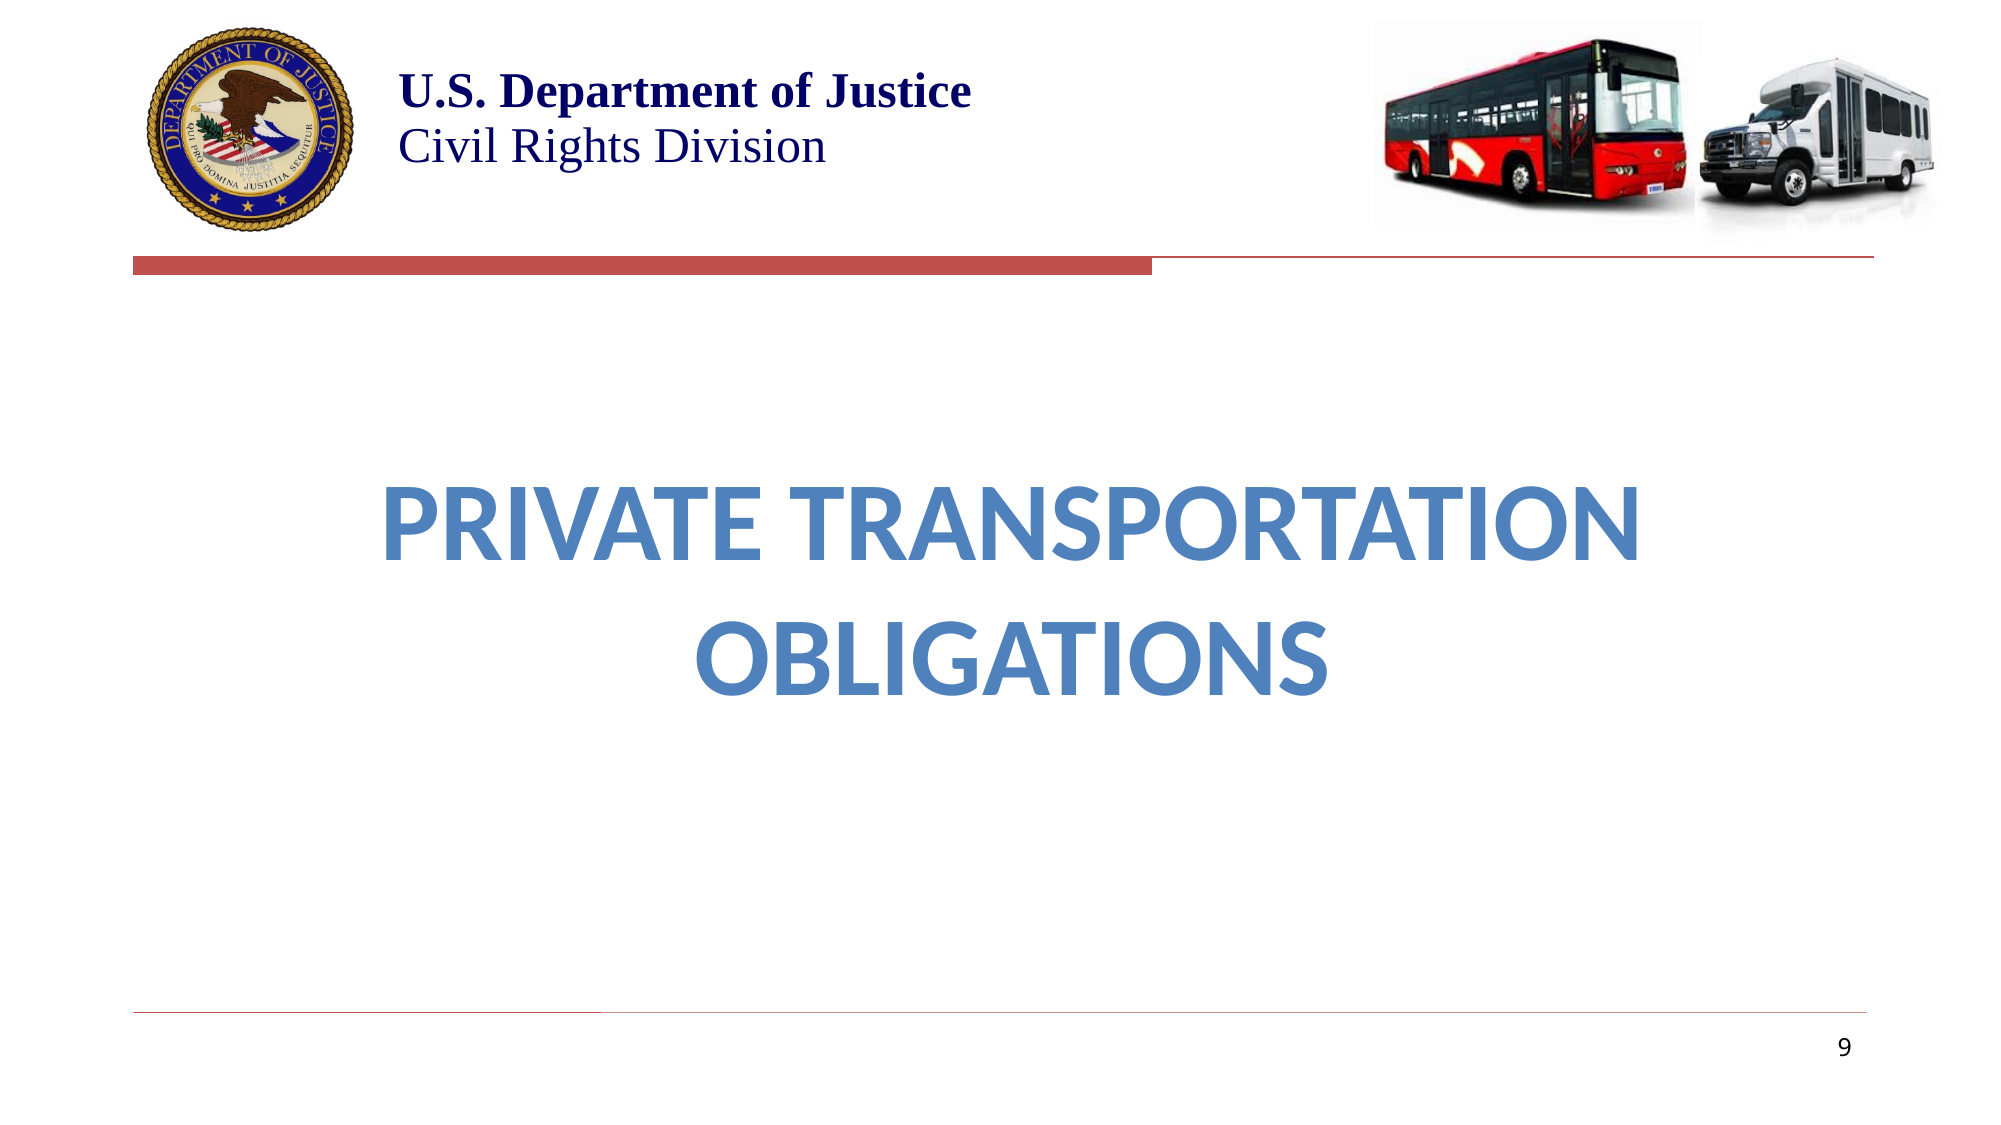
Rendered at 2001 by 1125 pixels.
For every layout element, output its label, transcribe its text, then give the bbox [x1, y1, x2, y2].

title Private Transportation Obligations [324, 599, 1701, 726]
picture [137, 21, 363, 238]
picture [1374, 21, 1940, 245]
slide_number 9 [1433, 1024, 1867, 1103]
